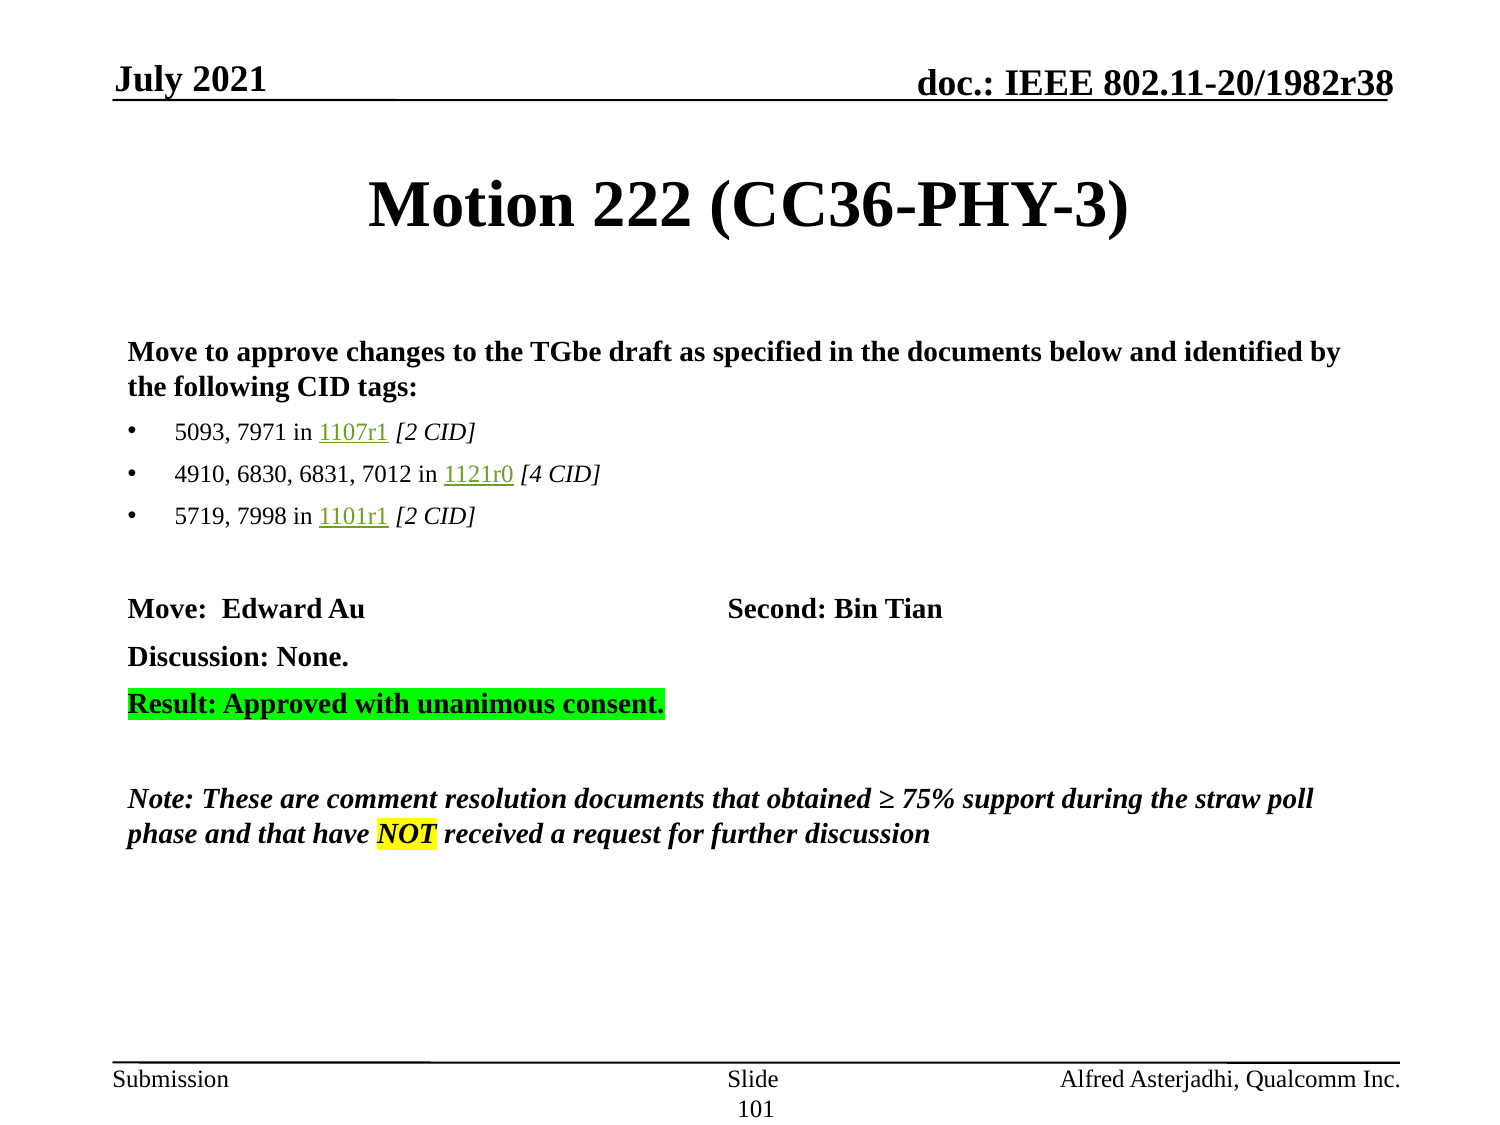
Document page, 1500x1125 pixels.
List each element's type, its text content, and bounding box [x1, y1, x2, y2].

list Move to approve changes to the TGbe draft as specified in the documents below and identified by the following CID tags: 5093, 7971 in 1107r1 [2 CID] 4910, 6830, 6831, 7012 in 1121r0 [4 CID] 5719, 7998 in 1101r1 [2 CID] Move: Edward Au Second: Bin Tian Discussion: None. Result: Approved with unanimous consent. Note: These are comment resolution documents that obtained ≥ 75% support during the straw poll phase and that have NOT received a request for further discussion [112, 324, 1388, 1063]
footer Alfred Asterjadhi, Qualcomm Inc. [878, 1061, 1402, 1093]
title Motion 222 (CC36-PHY-3) [112, 112, 1388, 288]
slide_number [114, 54, 423, 100]
slide_number Slide 101 [712, 1061, 800, 1123]
